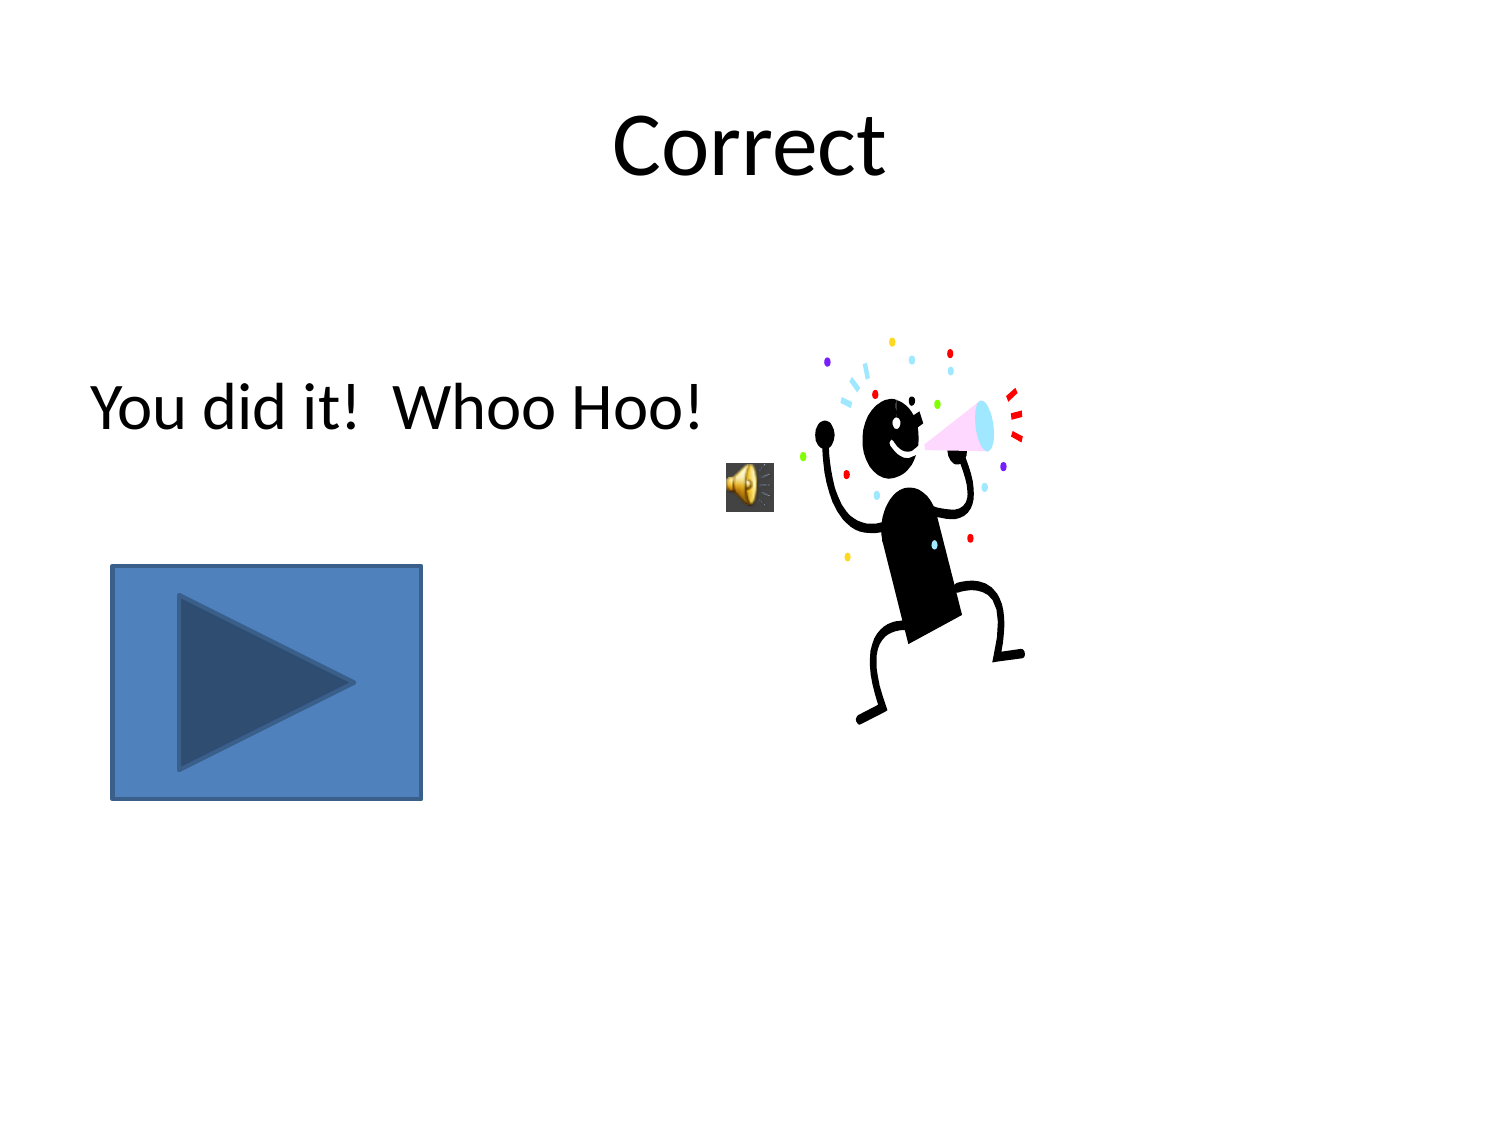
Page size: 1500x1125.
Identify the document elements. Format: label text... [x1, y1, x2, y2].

list You did it! Whoo Hoo! [75, 262, 1425, 1005]
title Correct [75, 45, 1425, 233]
picture [724, 462, 776, 513]
picture [799, 337, 1026, 726]
text_box [110, 564, 423, 801]
